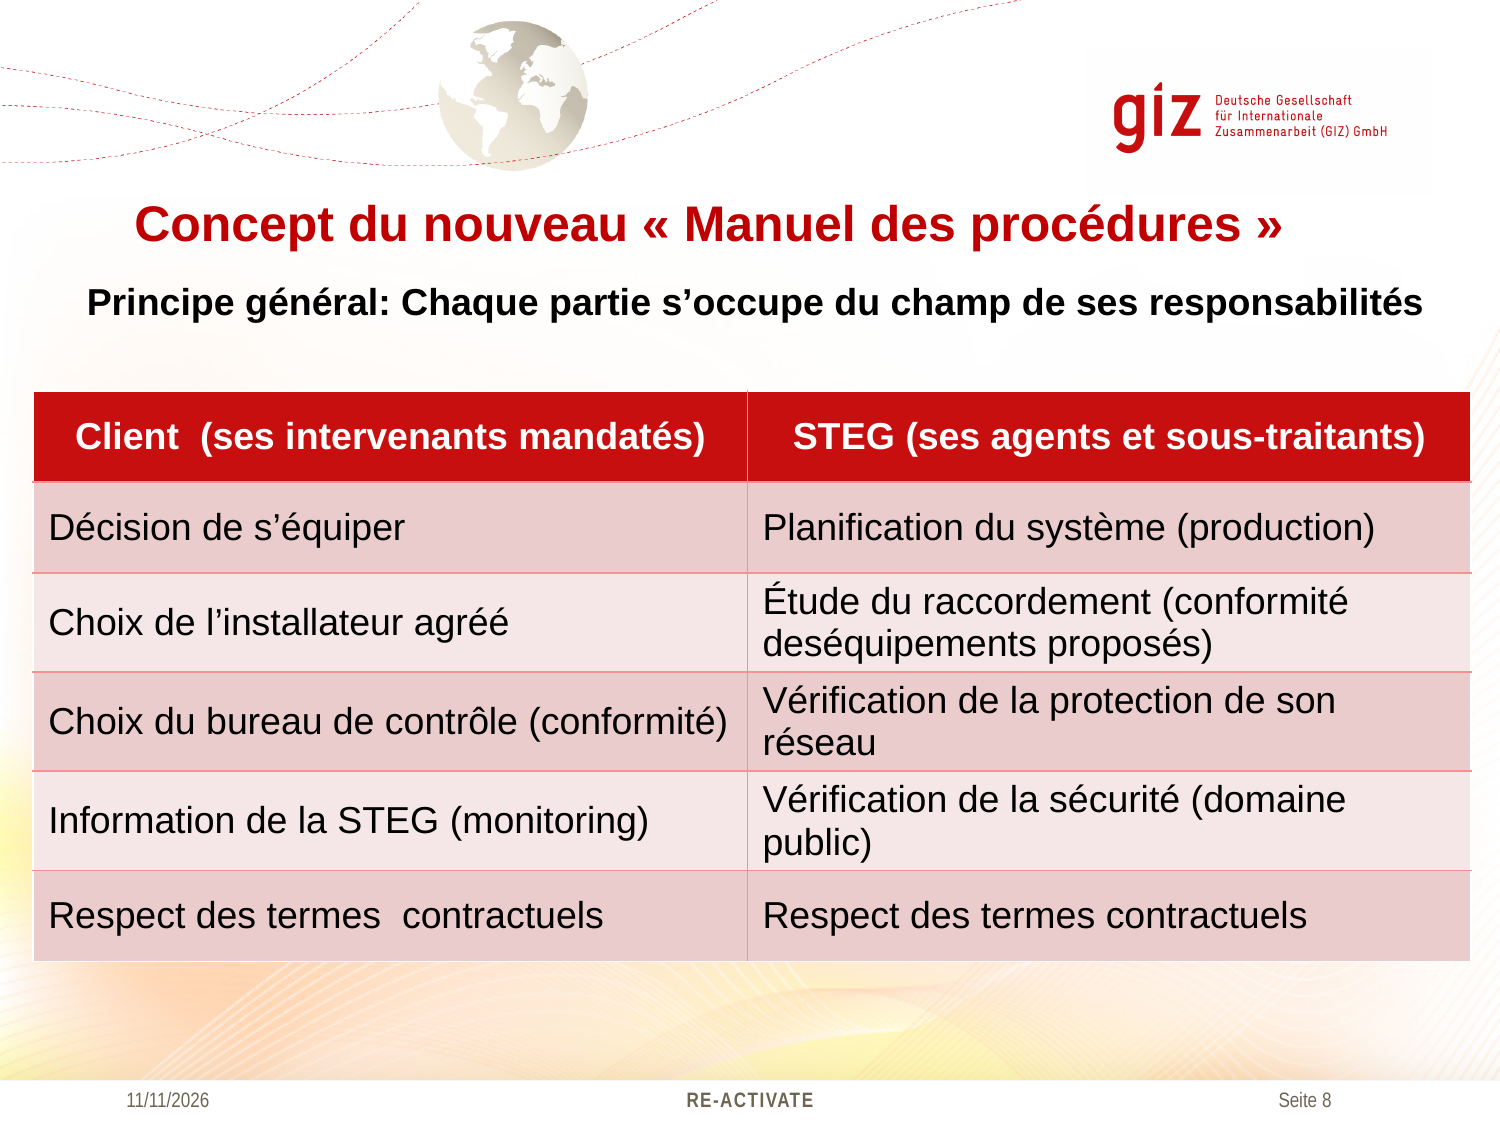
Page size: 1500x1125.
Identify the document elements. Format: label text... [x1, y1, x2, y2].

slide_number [111, 1079, 325, 1121]
table_cell Choix du bureau de contrôle (conformité) [34, 673, 747, 770]
table_header Client (ses intervenants mandatés) [34, 392, 747, 481]
table_cell Respect des termes contractuels [748, 871, 1470, 961]
table_cell Choix de l’installateur agréé [34, 574, 747, 671]
table_cell Étude du raccordement (conformité deséquipements proposés) [748, 574, 1470, 671]
table_cell Planification du système (production) [748, 483, 1470, 572]
table_cell Décision de s’équiper [34, 483, 747, 572]
list Principe général: Chaque partie s’occupe du champ de ses responsabilités [44, 270, 1467, 348]
table_cell Vérification de la sécurité (domaine public) [748, 772, 1470, 870]
table_cell Respect des termes contractuels [34, 871, 747, 961]
table_header STEG (ses agents et sous-traitants) [748, 392, 1470, 481]
picture [0, 0, 1500, 194]
text_box Concept du nouveau « Manuel des procédures » [119, 183, 1395, 286]
table_cell Information de la STEG (monitoring) [34, 772, 747, 870]
picture [0, 959, 1500, 1081]
table_cell Vérification de la protection de son réseau [748, 673, 1470, 770]
footer RE-ACTIVATE [469, 1079, 1031, 1121]
